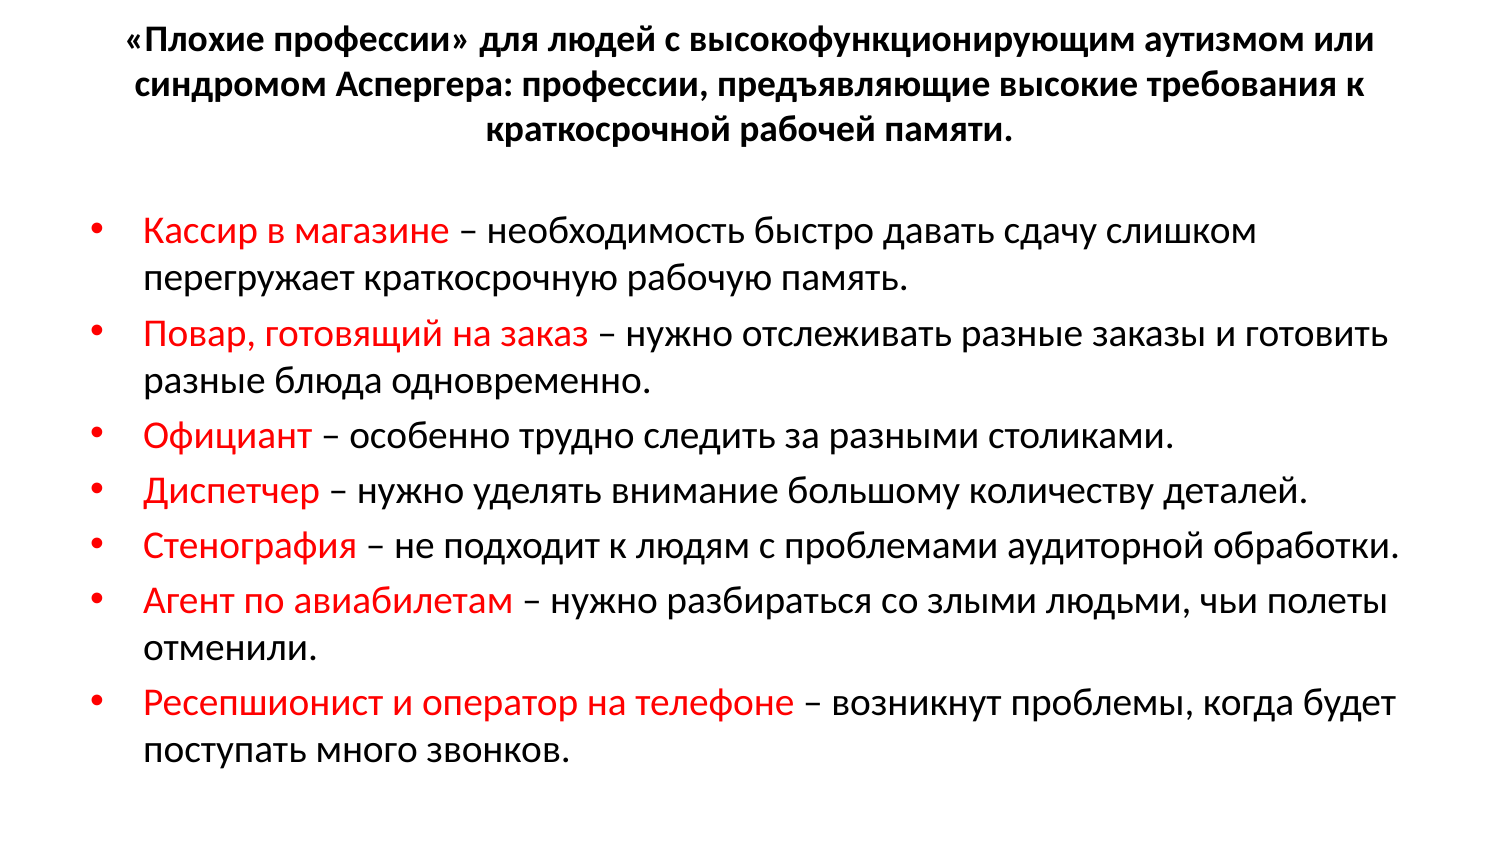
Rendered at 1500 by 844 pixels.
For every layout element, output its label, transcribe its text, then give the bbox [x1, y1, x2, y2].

title «Плохие профессии» для людей с высокофункционирующим аутизмом или синдромом Аспергера: профессии, предъявляющие высокие требования к краткосрочной рабочей памяти. [75, 33, 1425, 175]
list Кассир в магазине – необходимость быстро давать сдачу слишком перегружает краткосрочную рабочую память. Повар, готовящий на заказ – нужно отслеживать разные заказы и готовить разные блюда одновременно. Официант – особенно трудно следить за разными столиками. Диспетчер – нужно уделять внимание большому количеству деталей. Стенография – не подходит к людям с проблемами аудиторной обработки. Агент по авиабилетам – нужно разбираться со злыми людьми, чьи полеты отменили. Ресепшионист и оператор на телефоне – возникнут проблемы, когда будет поступать много звонков. [75, 196, 1425, 821]
